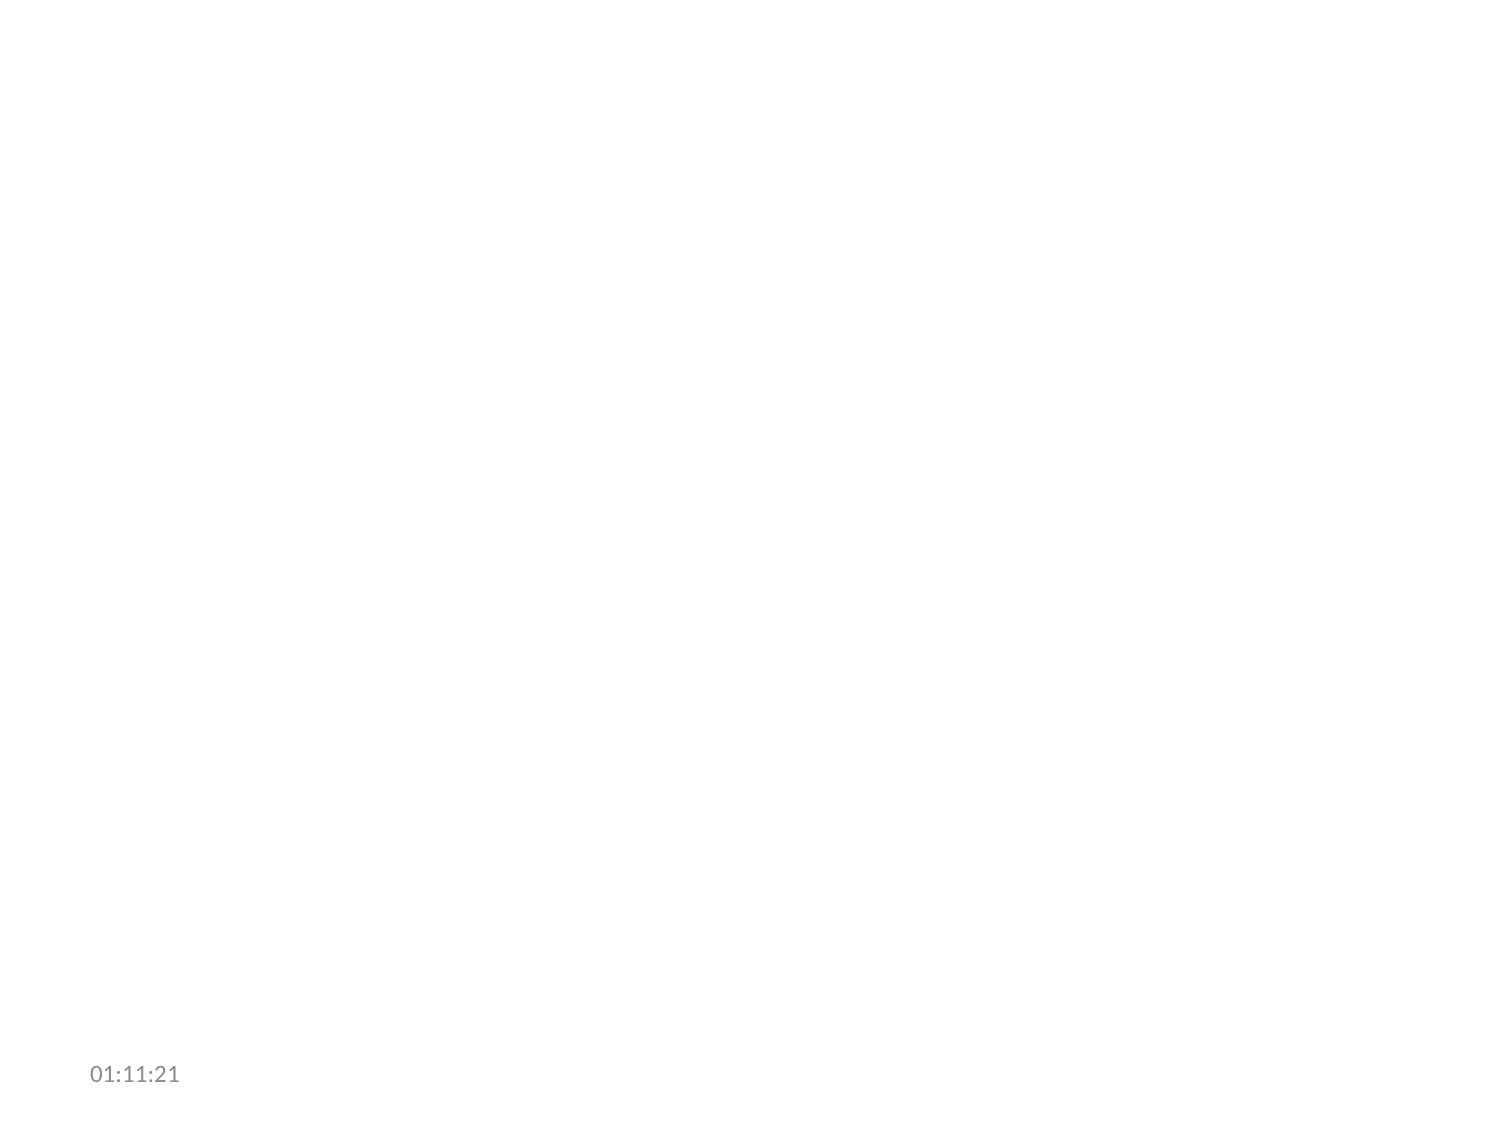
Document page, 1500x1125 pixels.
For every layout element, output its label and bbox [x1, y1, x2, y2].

slide_number [75, 1042, 425, 1103]
